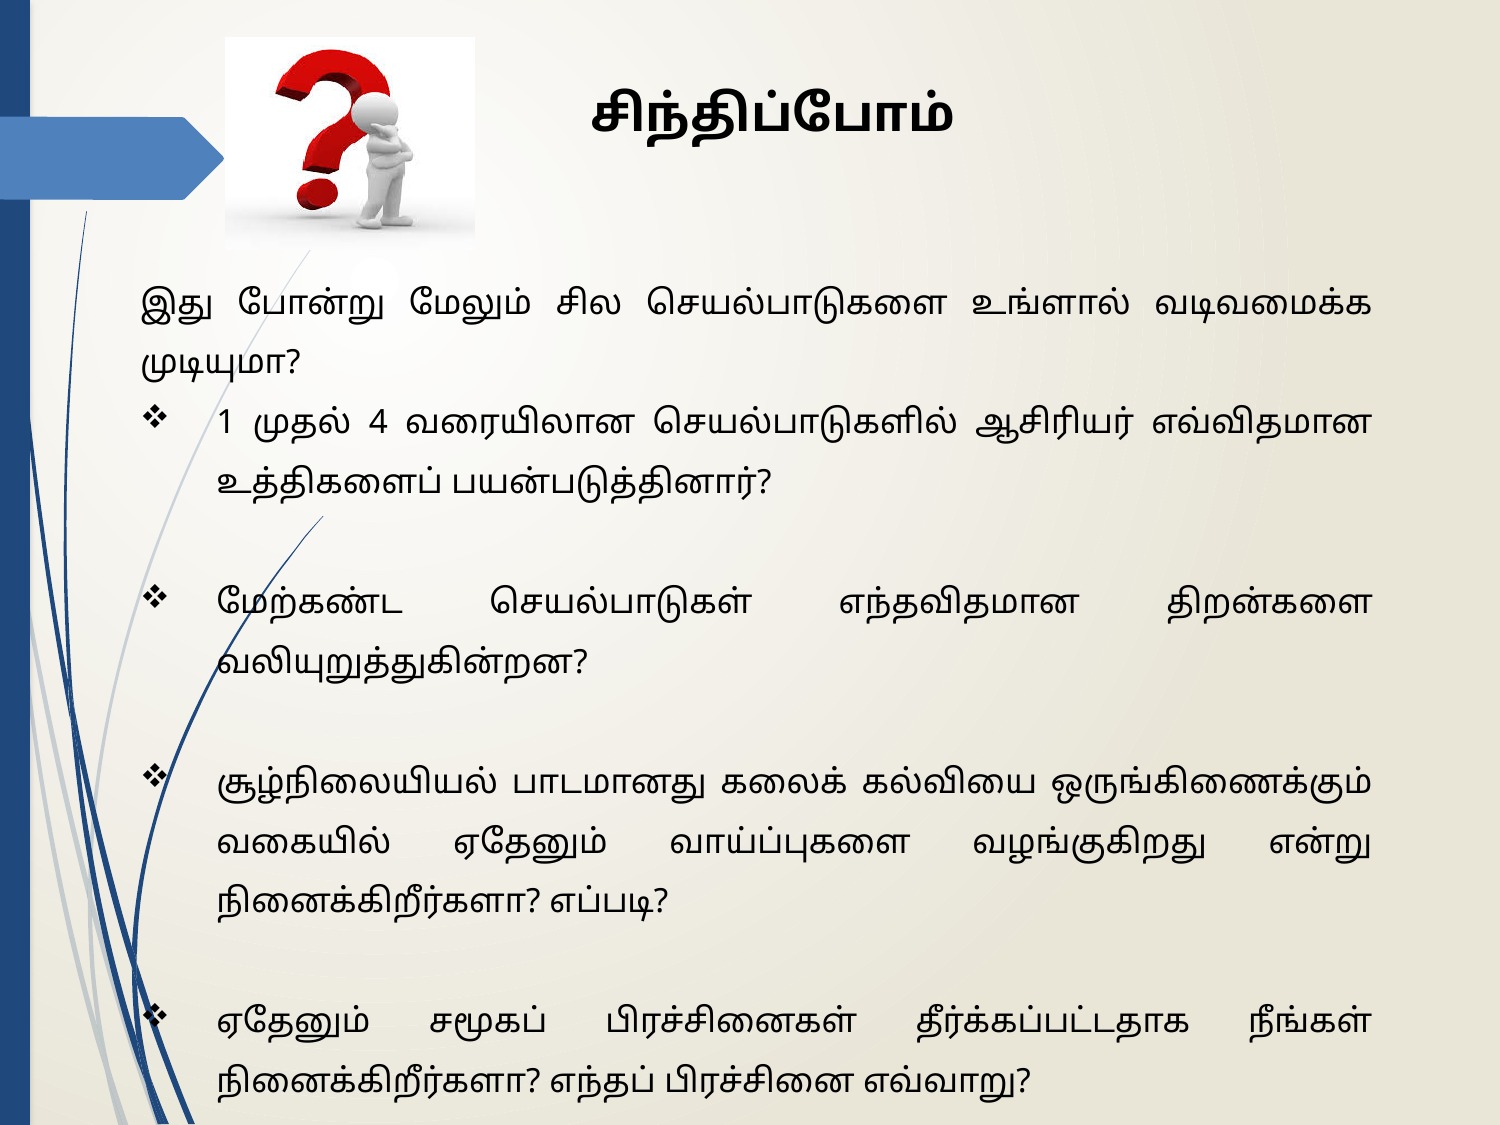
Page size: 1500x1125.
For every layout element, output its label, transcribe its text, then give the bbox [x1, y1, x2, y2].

picture [224, 37, 476, 251]
text_box சிந்திப்போம் இது போன்று மேலும் சில செயல்பாடுகளை உங்ளால் வடிவமைக்க முடியுமா? 1 முதல் 4 வரையிலான செயல்பாடுகளில் ஆசிரியர் எவ்விதமான உத்திகளைப் பயன்படுத்தினார்? மேற்கண்ட செயல்பாடுகள் எந்தவிதமான திறன்களை வலியுறுத்துகின்றன? சூழ்நிலையியல் பாடமானது கலைக் கல்வியை ஒருங்கிணைக்கும் வகையில் ஏதேனும் வாய்ப்புகளை வழங்குகிறது என்று நினைக்கிறீர்களா? எப்படி? ஏதேனும் சமூகப் பிரச்சினைகள் தீர்க்கப்பட்டதாக நீங்கள் நினைக்கிறீர்களா? எந்தப் பிரச்சினை எவ்வாறு? [124, 43, 1388, 1107]
